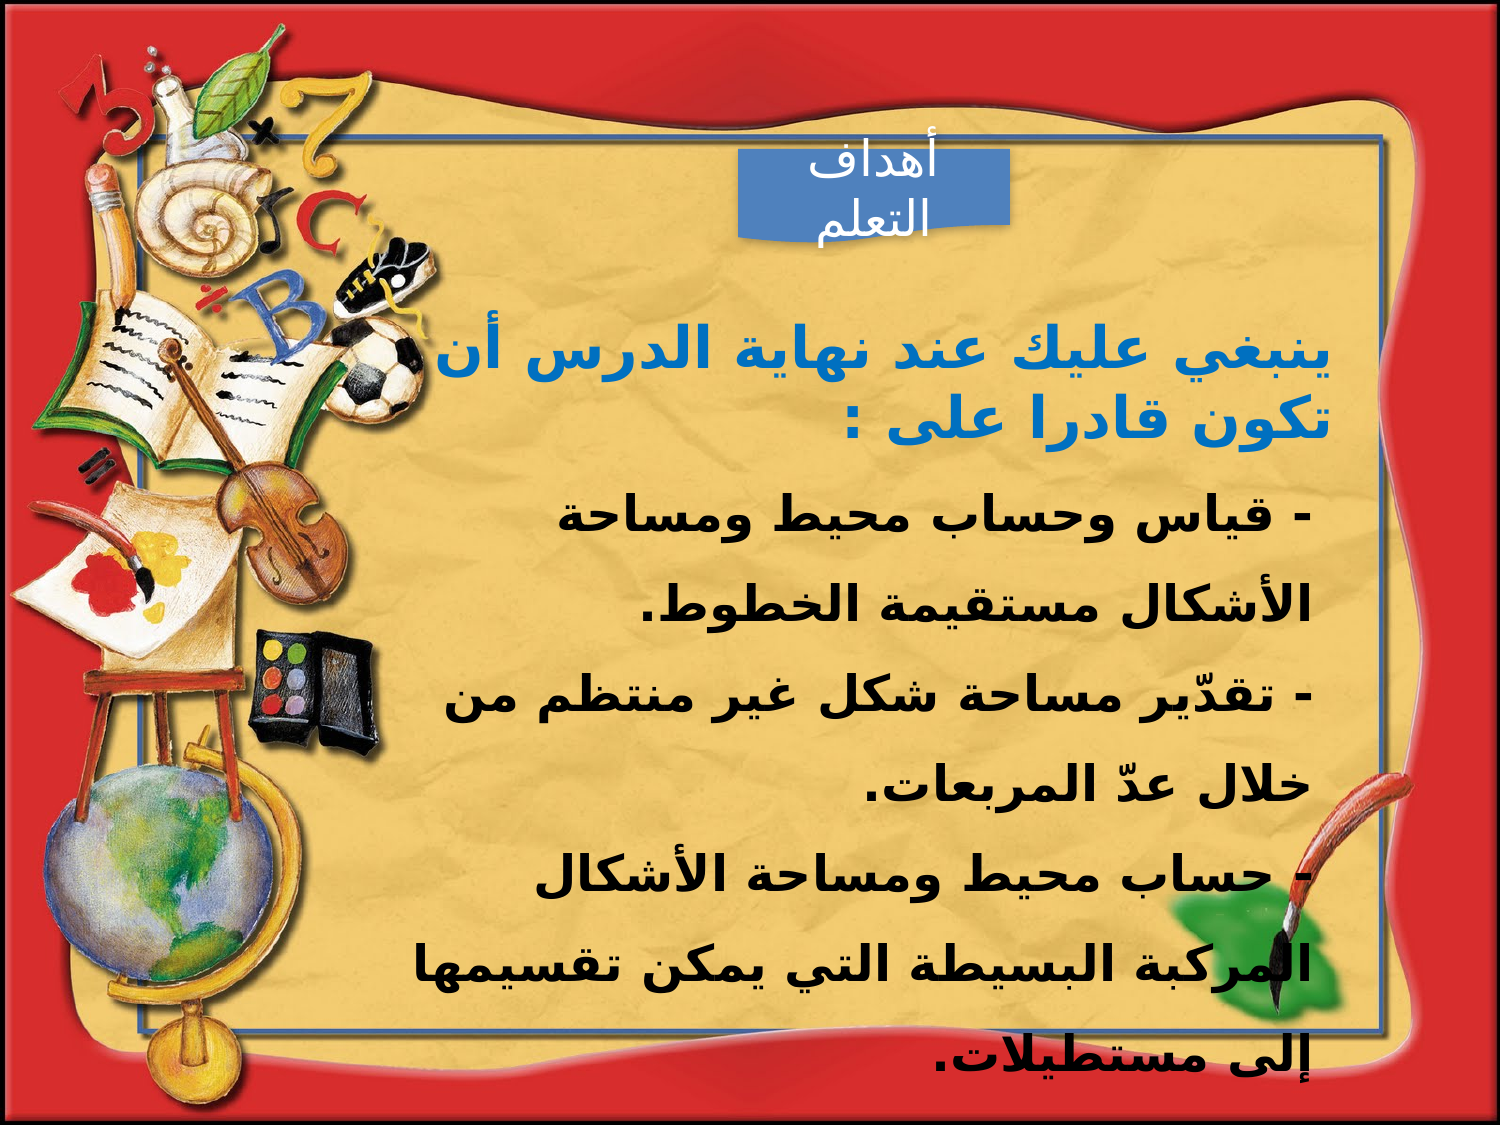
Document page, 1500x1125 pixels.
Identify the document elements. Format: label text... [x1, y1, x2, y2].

picture [0, 0, 1500, 1125]
text_box ينبغي عليك عند نهاية الدرس أن تكون قادرا على : [348, 302, 1349, 458]
text_box - قياس وحساب محيط ومساحة الأشكال مستقيمة الخطوط. - تقدّير مساحة شكل غير منتظم من خلال عدّ المربعات. - حساب محيط ومساحة الأشكال المركبة البسيطة التي يمكن تقسيمها إلى مستطيلات. [395, 444, 1329, 1125]
text_box أهداف التعلم [736, 146, 1012, 245]
